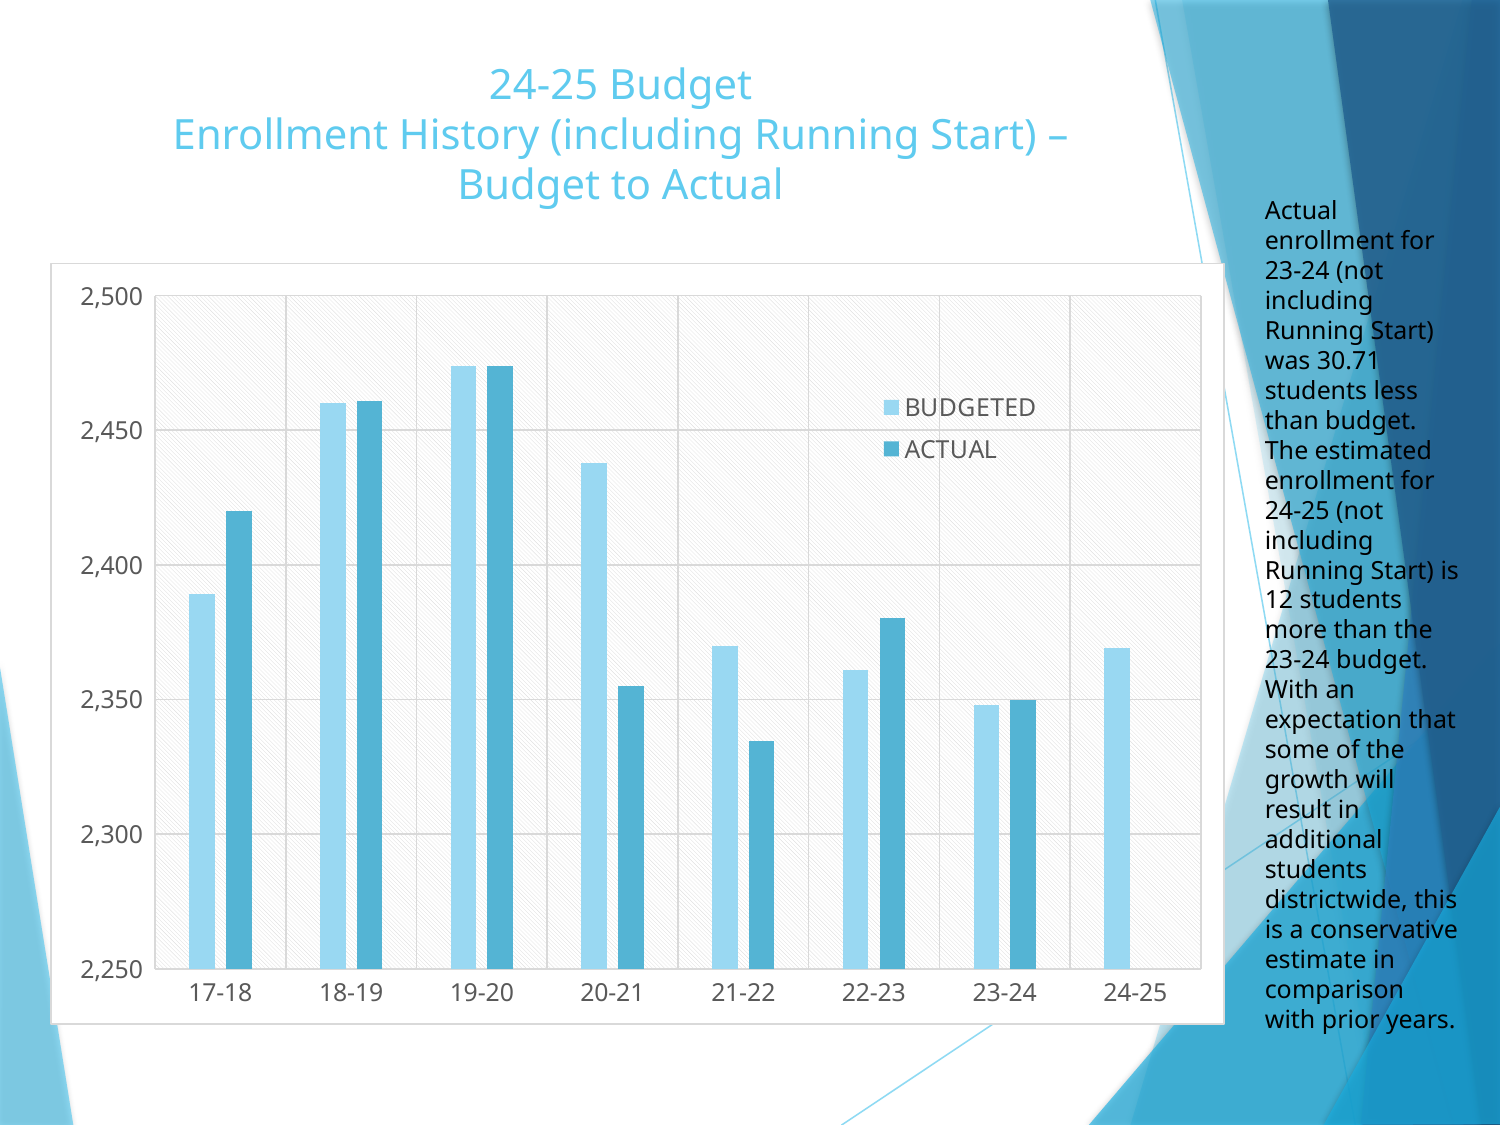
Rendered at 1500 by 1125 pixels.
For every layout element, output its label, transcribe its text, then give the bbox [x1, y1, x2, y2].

text_box Actual enrollment for 23-24 (not including Running Start) was 30.71 students less than budget. The estimated enrollment for 24-25 (not including Running Start) is 12 students more than the 23-24 budget. With an expectation that some of the growth will result in additional students districtwide, this is a conservative estimate in comparison with prior years. [1249, 187, 1475, 1041]
title 24-25 Budget Enrollment History (including Running Start) – Budget to Actual [99, 50, 1142, 238]
chart [49, 261, 1226, 1026]
